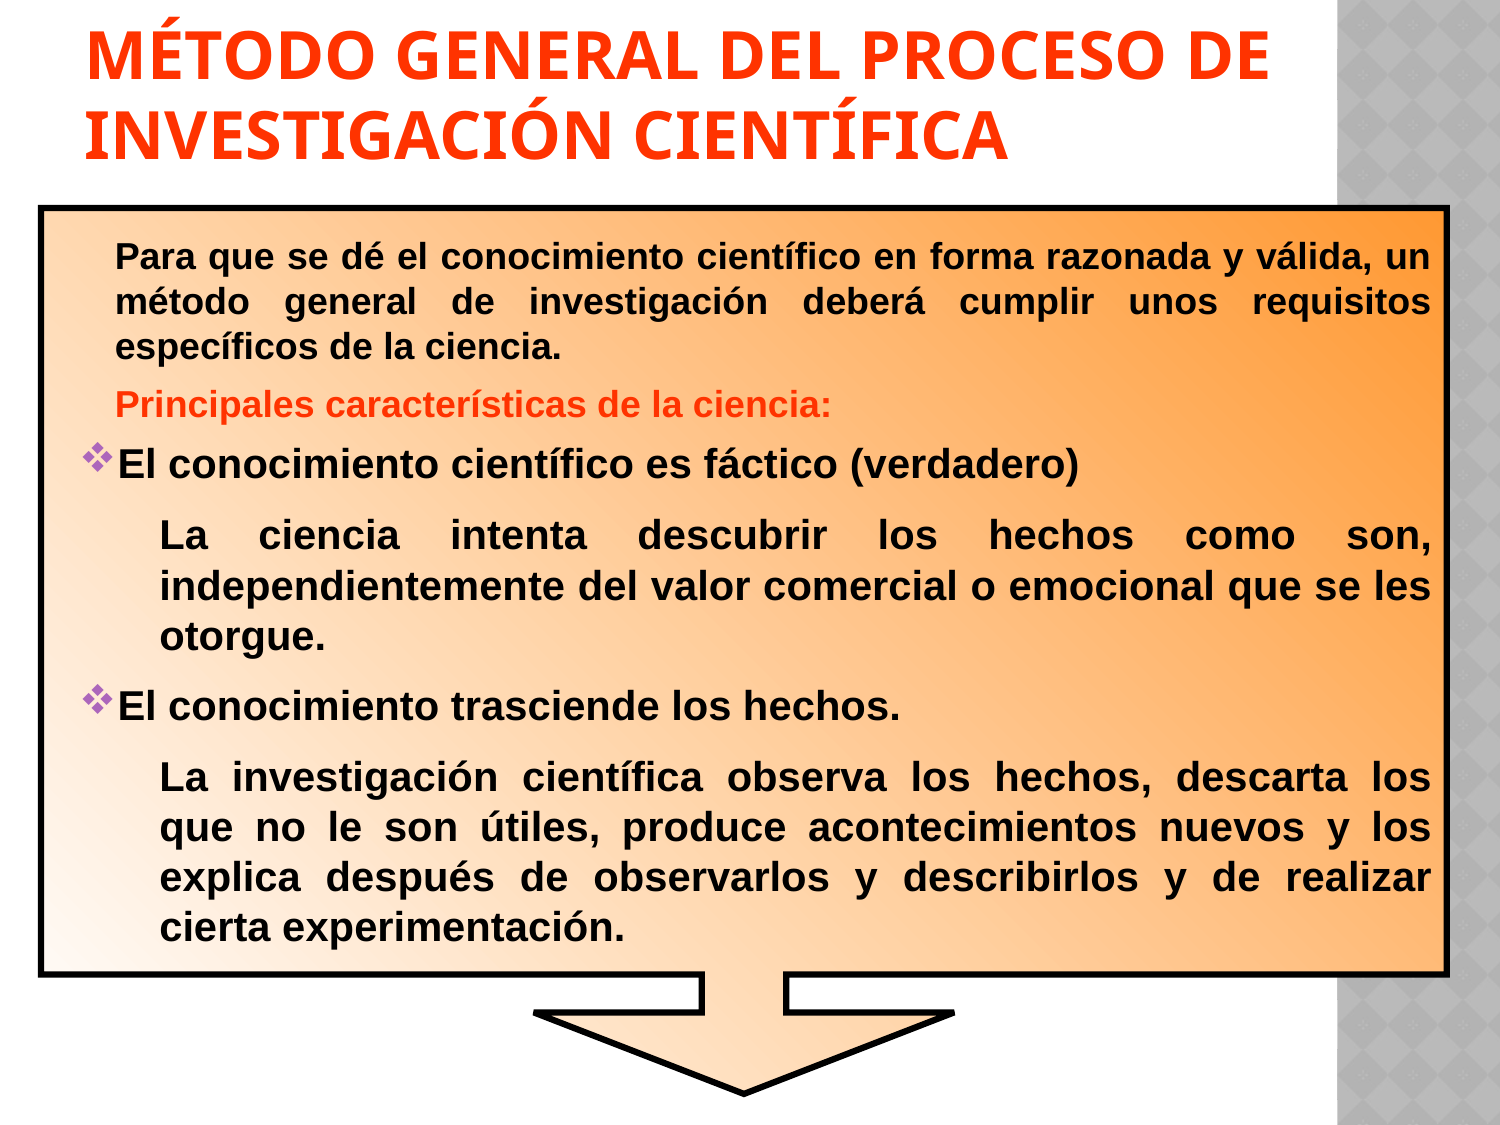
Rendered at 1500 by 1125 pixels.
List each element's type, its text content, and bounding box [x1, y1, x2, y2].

text_box Para que se dé el conocimiento científico en forma razonada y válida, un método general de investigación deberá cumplir unos requisitos específicos de la ciencia. Principales características de la ciencia: El conocimiento científico es fáctico (verdadero) La ciencia intenta descubrir los hechos como son, independientemente del valor comercial o emocional que se les otorgue. El conocimiento trasciende los hechos. La investigación científica observa los hechos, descarta los que no le son útiles, produce acontecimientos nuevos y los explica después de observarlos y describirlos y de realizar cierta experimentación. [41, 207, 1447, 1094]
title MÉTODO GENERAL DEL PROCESO DE INVESTIGACIÓN CIENTÍFICA [76, 11, 1427, 173]
